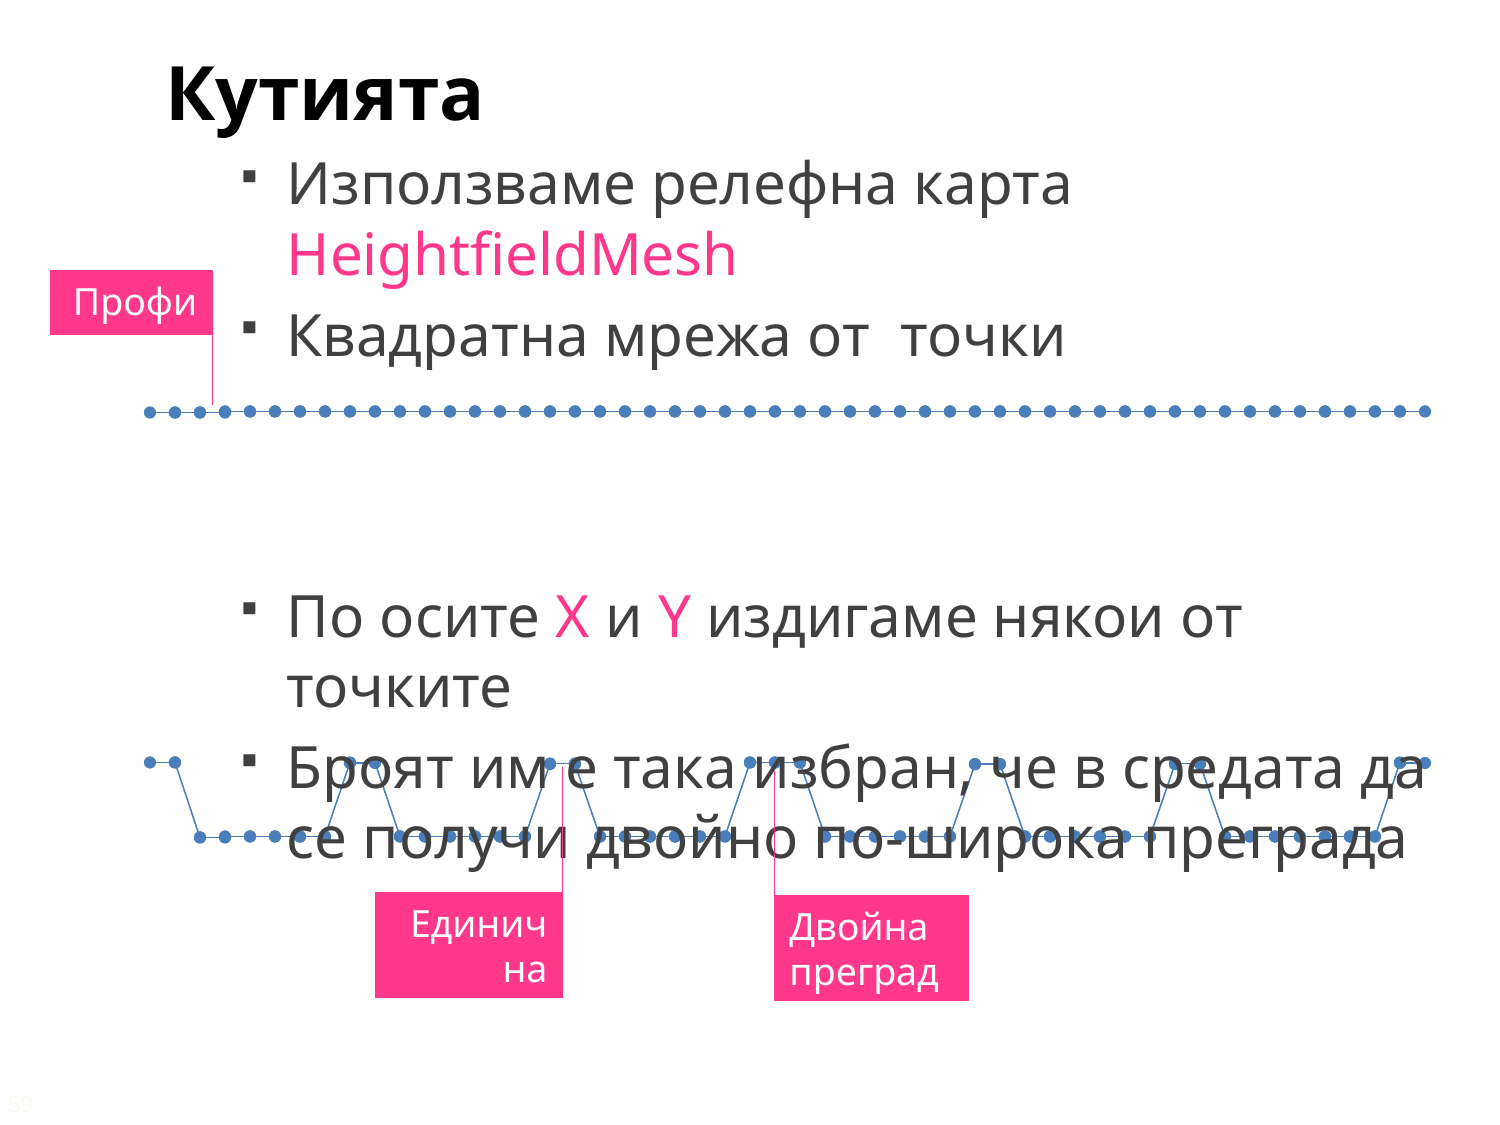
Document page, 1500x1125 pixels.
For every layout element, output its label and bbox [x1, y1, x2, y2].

text_box [149, 762, 1426, 838]
text_box [374, 766, 563, 998]
text_box [49, 270, 213, 405]
text_box [774, 770, 969, 1002]
